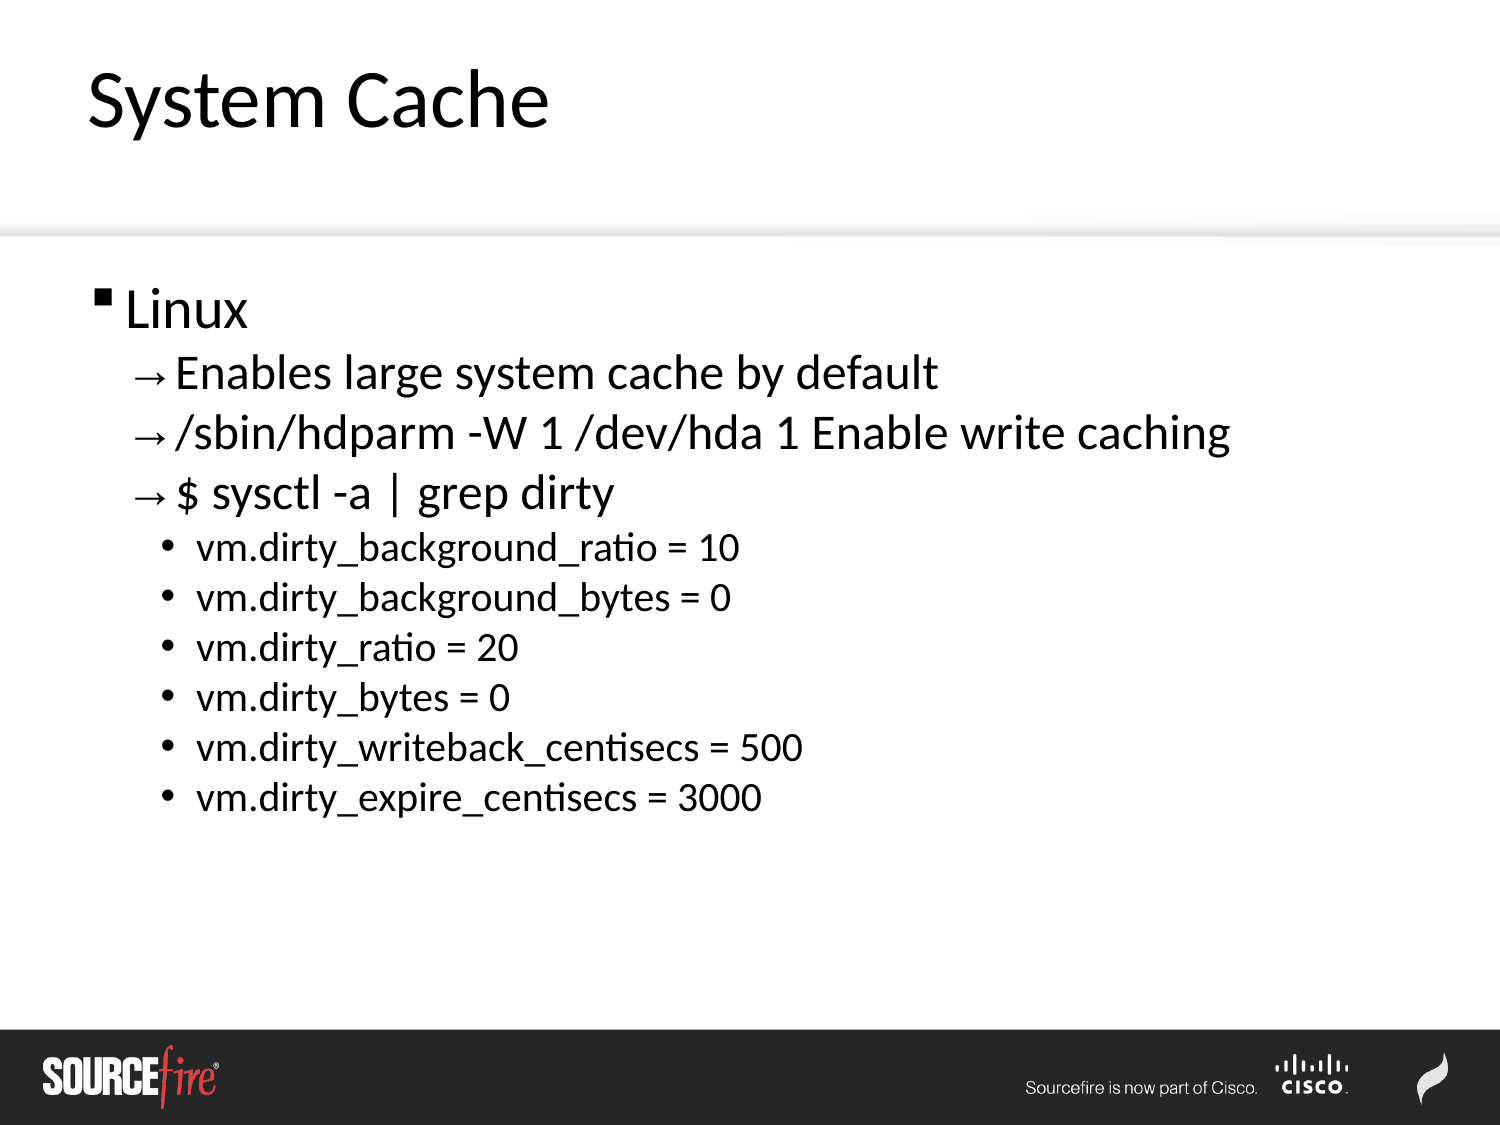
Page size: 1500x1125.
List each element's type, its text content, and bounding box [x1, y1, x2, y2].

picture [0, 214, 1500, 246]
picture [1026, 1054, 1348, 1097]
text_box System Cache [72, 51, 1423, 215]
text_box Linux Enables large system cache by default /sbin/hdparm -W 1 /dev/hda 1 Enable write caching $ sysctl -a | grep dirty vm.dirty_background_ratio = 10 vm.dirty_background_bytes = 0 vm.dirty_ratio = 20 vm.dirty_bytes = 0 vm.dirty_writeback_centisecs = 500 vm.dirty_expire_centisecs = 3000 [75, 262, 1425, 1005]
picture [43, 1045, 219, 1109]
picture [1417, 1051, 1448, 1106]
